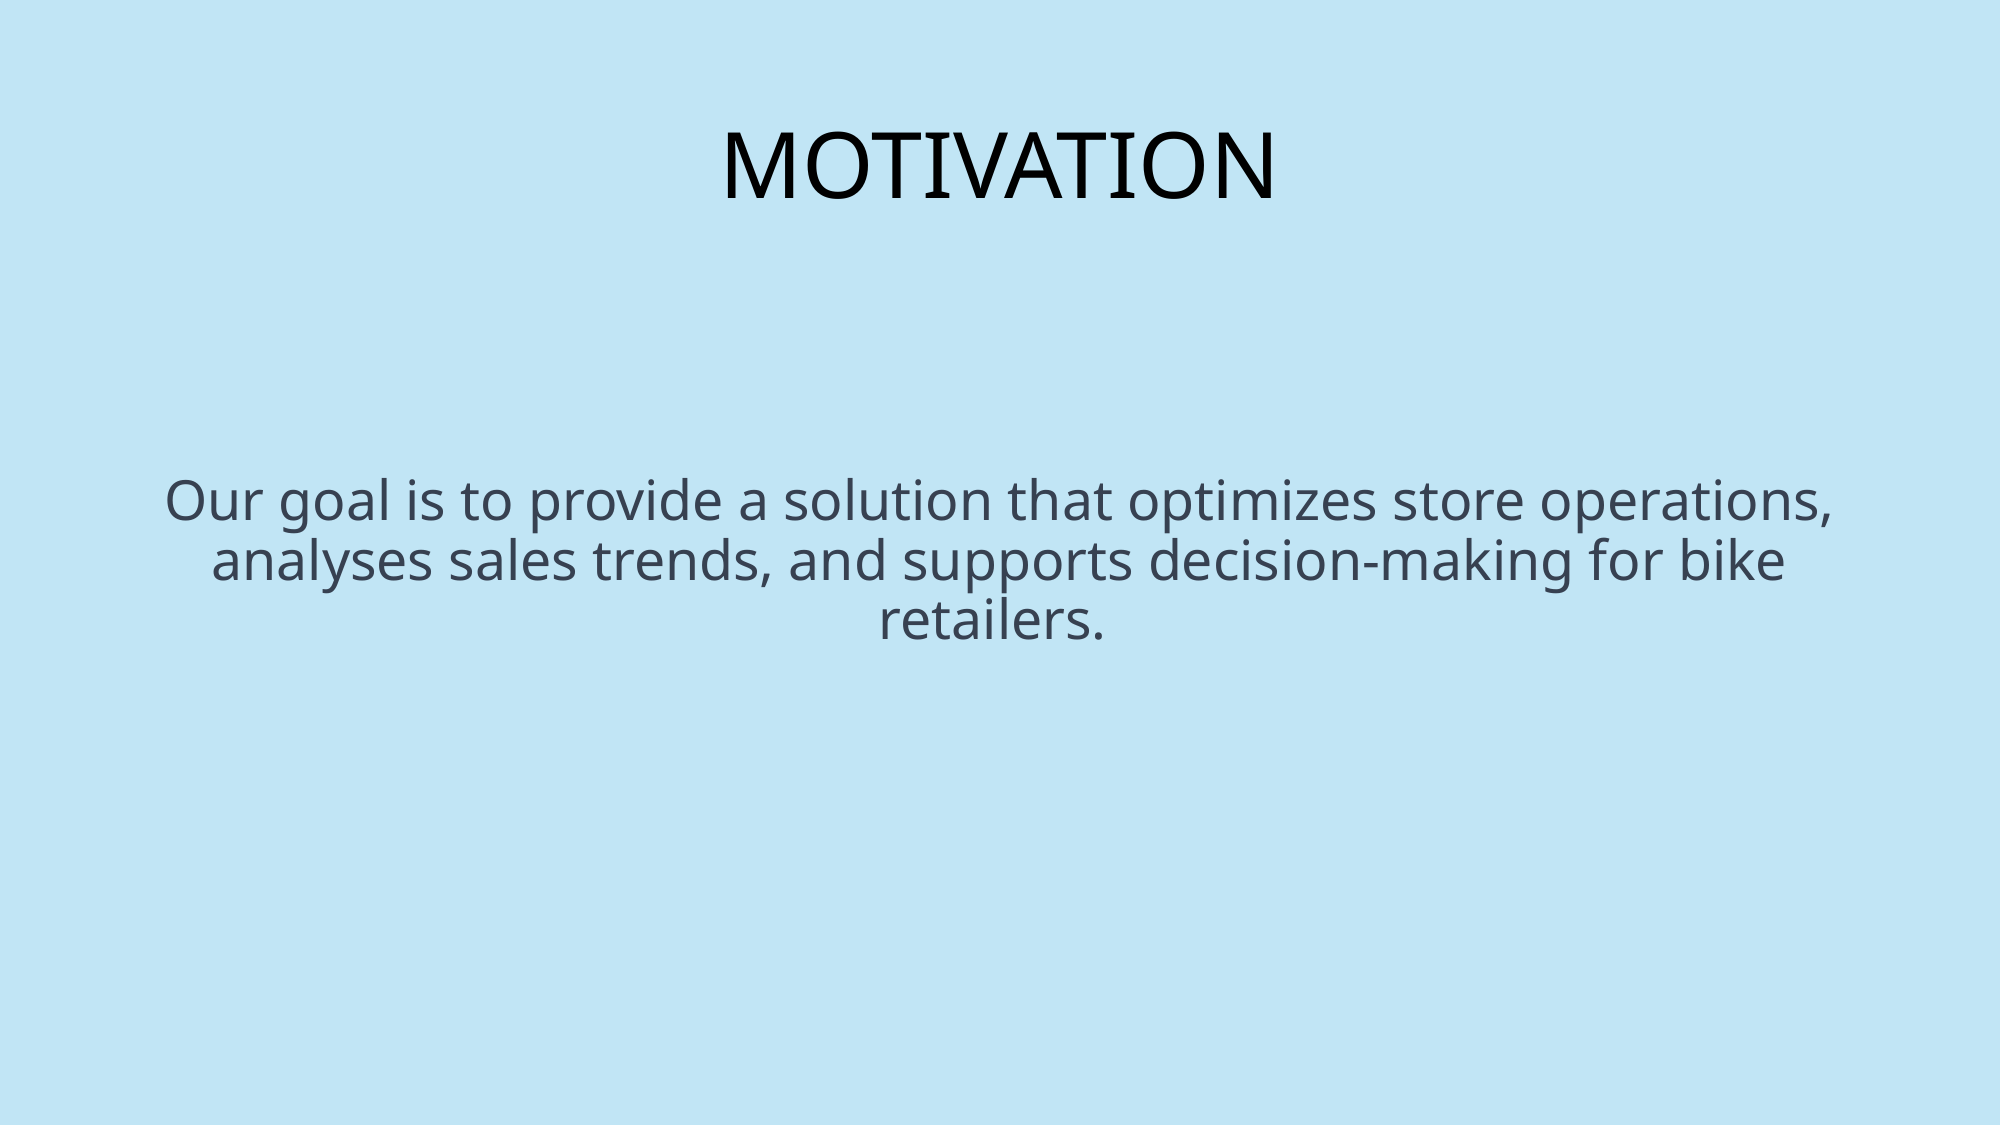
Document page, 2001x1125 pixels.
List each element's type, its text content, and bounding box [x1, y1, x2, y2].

list Our goal is to provide a solution that optimizes store operations, analyses sales trends, and supports decision-making for bike retailers. [137, 465, 1863, 660]
title MOTIVATION [137, 59, 1863, 278]
